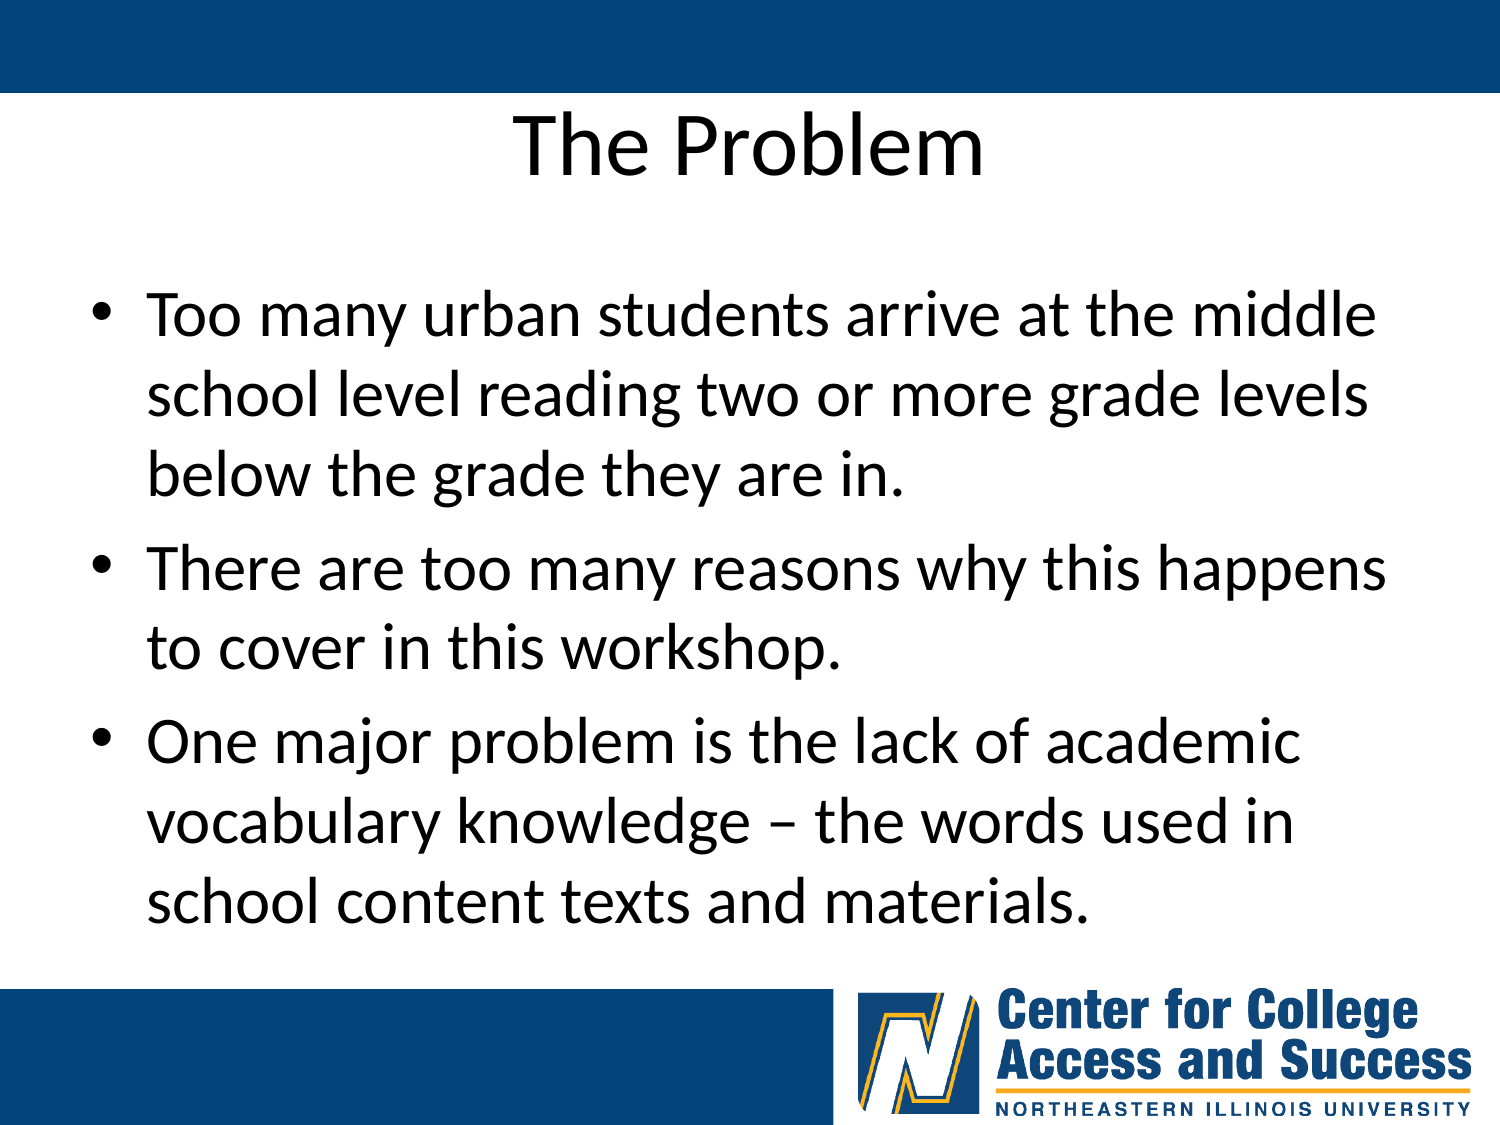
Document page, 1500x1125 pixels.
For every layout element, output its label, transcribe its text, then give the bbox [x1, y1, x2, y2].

title The Problem [75, 102, 1425, 233]
list Too many urban students arrive at the middle school level reading two or more grade levels below the grade they are in. There are too many reasons why this happens to cover in this workshop. One major problem is the lack of academic vocabulary knowledge – the words used in school content texts and materials. [75, 262, 1425, 1005]
picture [0, 989, 834, 1125]
picture [0, 0, 1500, 93]
picture [858, 988, 1471, 1116]
